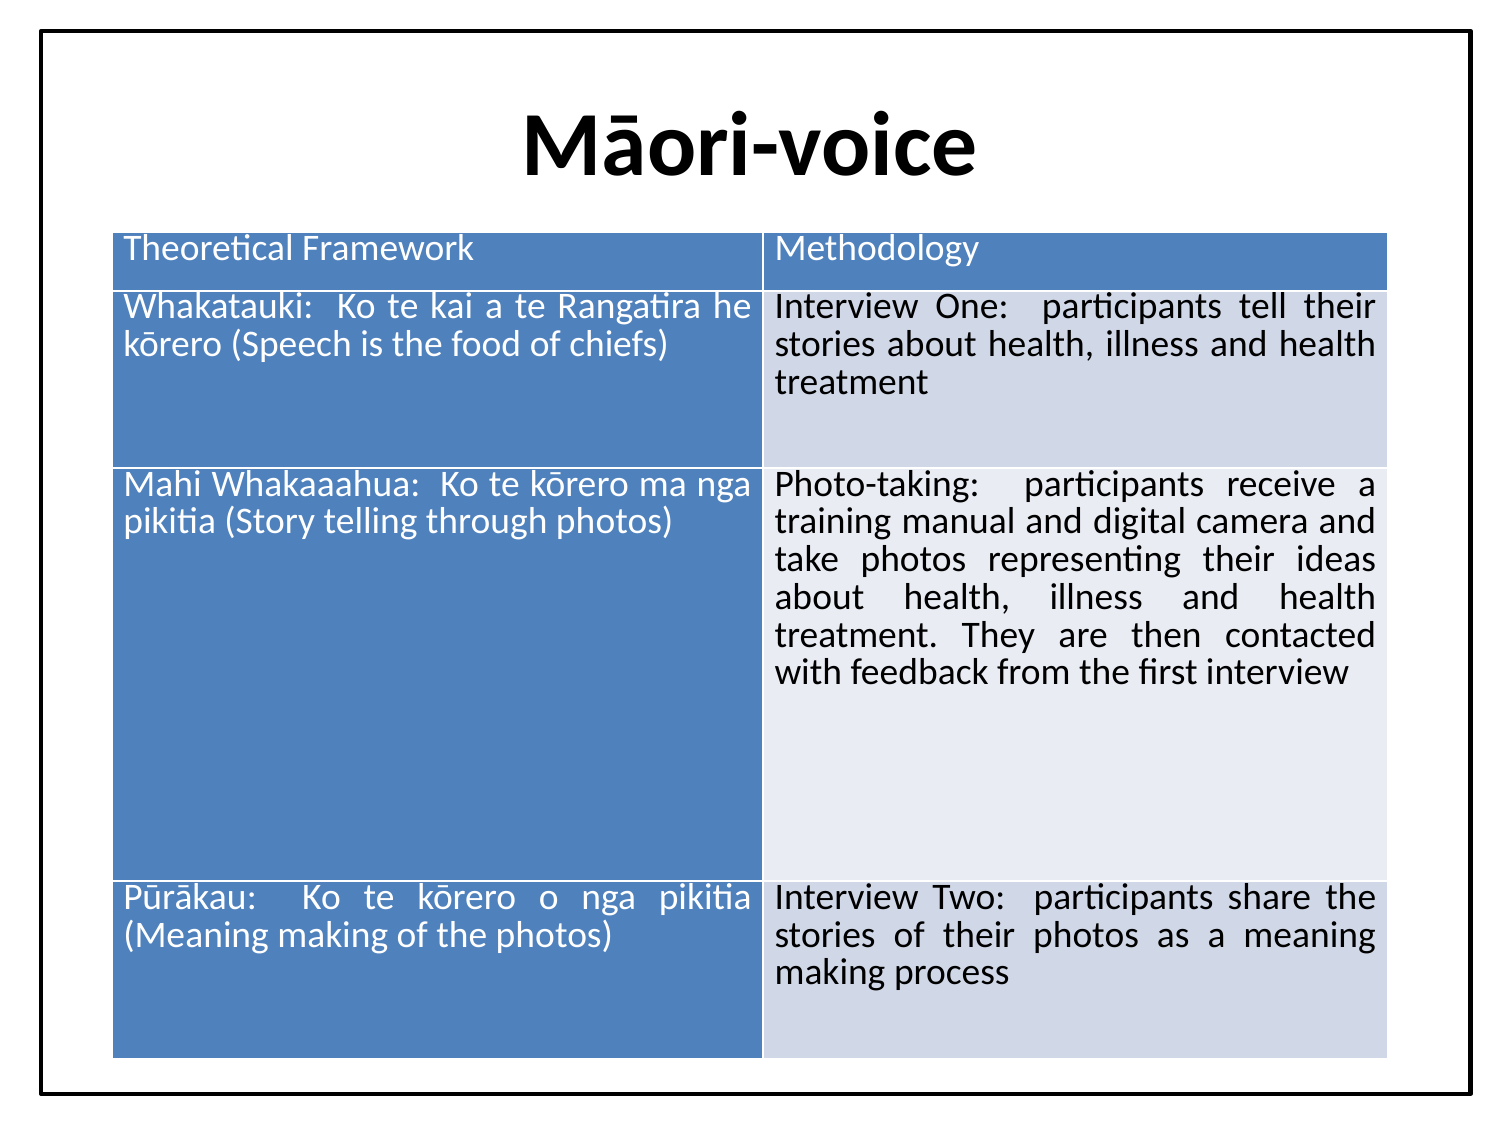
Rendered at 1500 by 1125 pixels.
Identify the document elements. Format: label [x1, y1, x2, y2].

text_box [39, 29, 1473, 1096]
